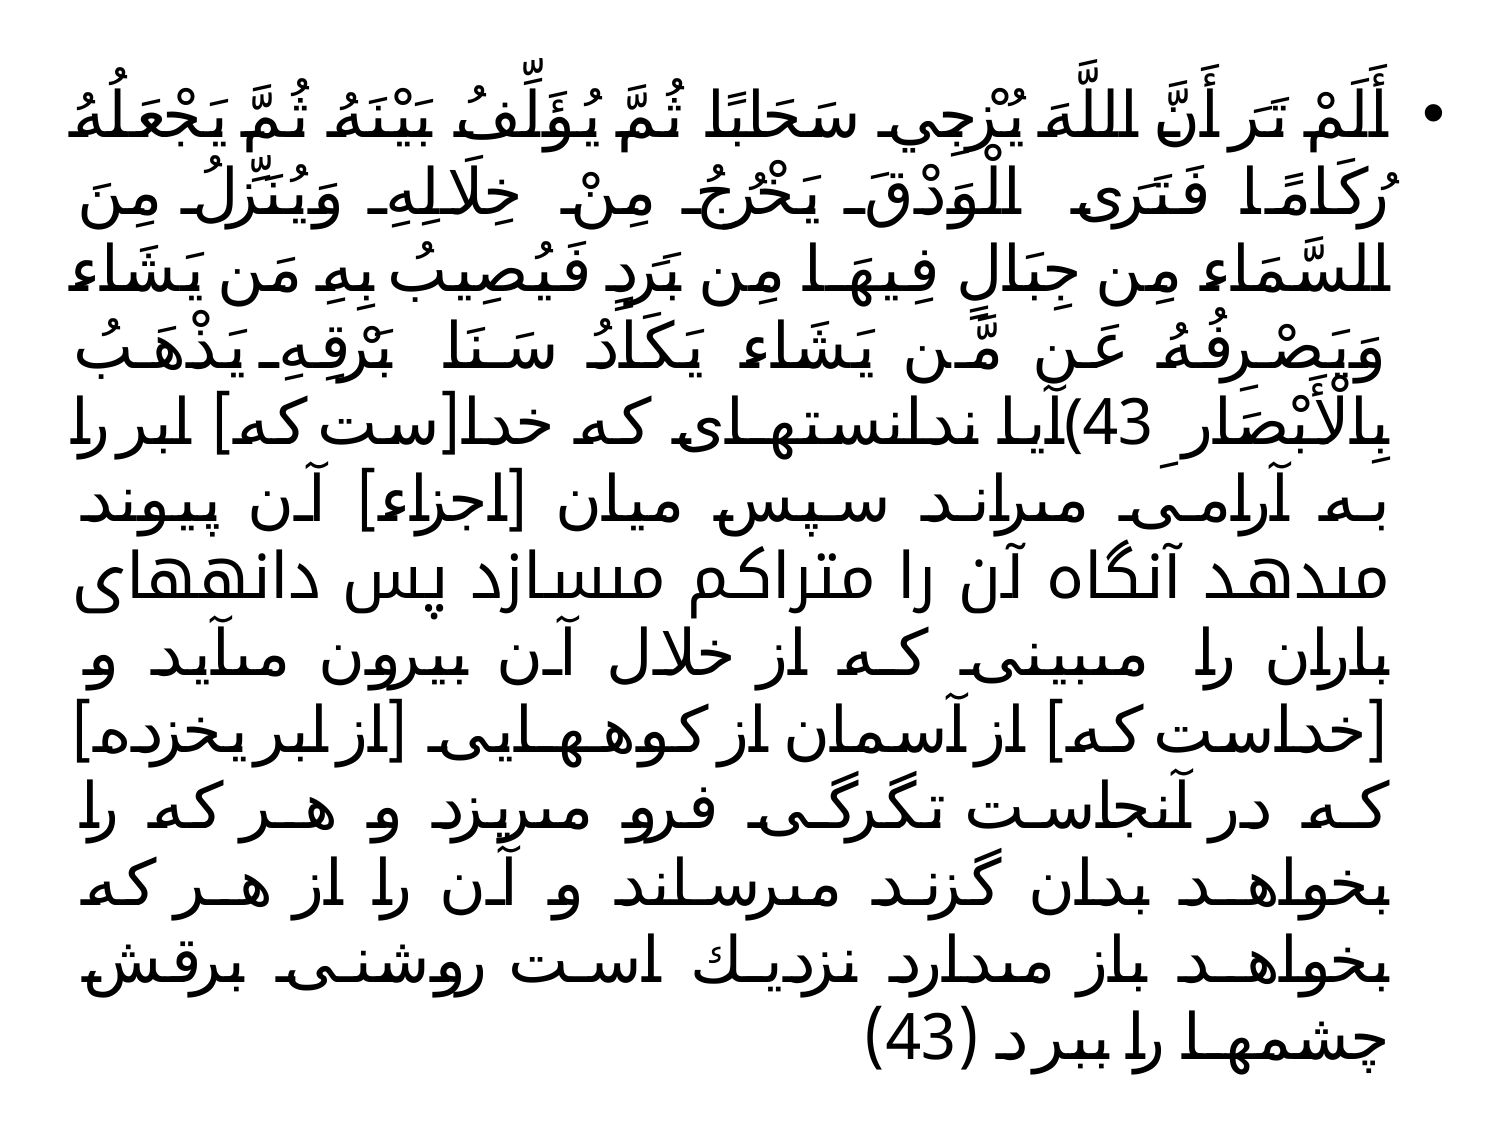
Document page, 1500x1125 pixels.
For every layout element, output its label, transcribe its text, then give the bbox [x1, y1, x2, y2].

list أَلَمْ تَرَ أَنَّ اللَّهَ يُزْجِي سَحَابًا ثُمَّ يُؤَلِّفُ بَيْنَهُ ثُمَّ يَجْعَلُهُ رُكَامًا فَتَرَى الْوَدْقَ يَخْرُجُ مِنْ خِلَالِهِ وَيُنَزِّلُ مِنَ السَّمَاء مِن جِبَالٍ فِيهَا مِن بَرَدٍ فَيُصِيبُ بِهِ مَن يَشَاء وَيَصْرِفُهُ عَن مَّن يَشَاء يَكَادُ سَنَا بَرْقِهِ يَذْهَبُ بِالْأَبْصَارِ ﴿43﴾آيا ندانسته‏اى كه خدا[ست كه] ابر را به آرامى مى‏راند سپس ميان [اجزاء] آن پيوند مى‏دهد آنگاه آن را متراكم مى‏سازد پس دانه‏هاى باران را مى‏بينى كه از خلال آن بيرون مى‏آيد و [خداست كه] از آسمان از كوههايى [از ابر يخ‏زده] كه در آنجاست تگرگى فرو مى‏ريزد و هر كه را بخواهد بدان گزند مى‏رساند و آن را از هر كه بخواهد باز مى‏دارد نزديك است روشنى برقش چشمها را ببر د (43) [53, 66, 1459, 1083]
